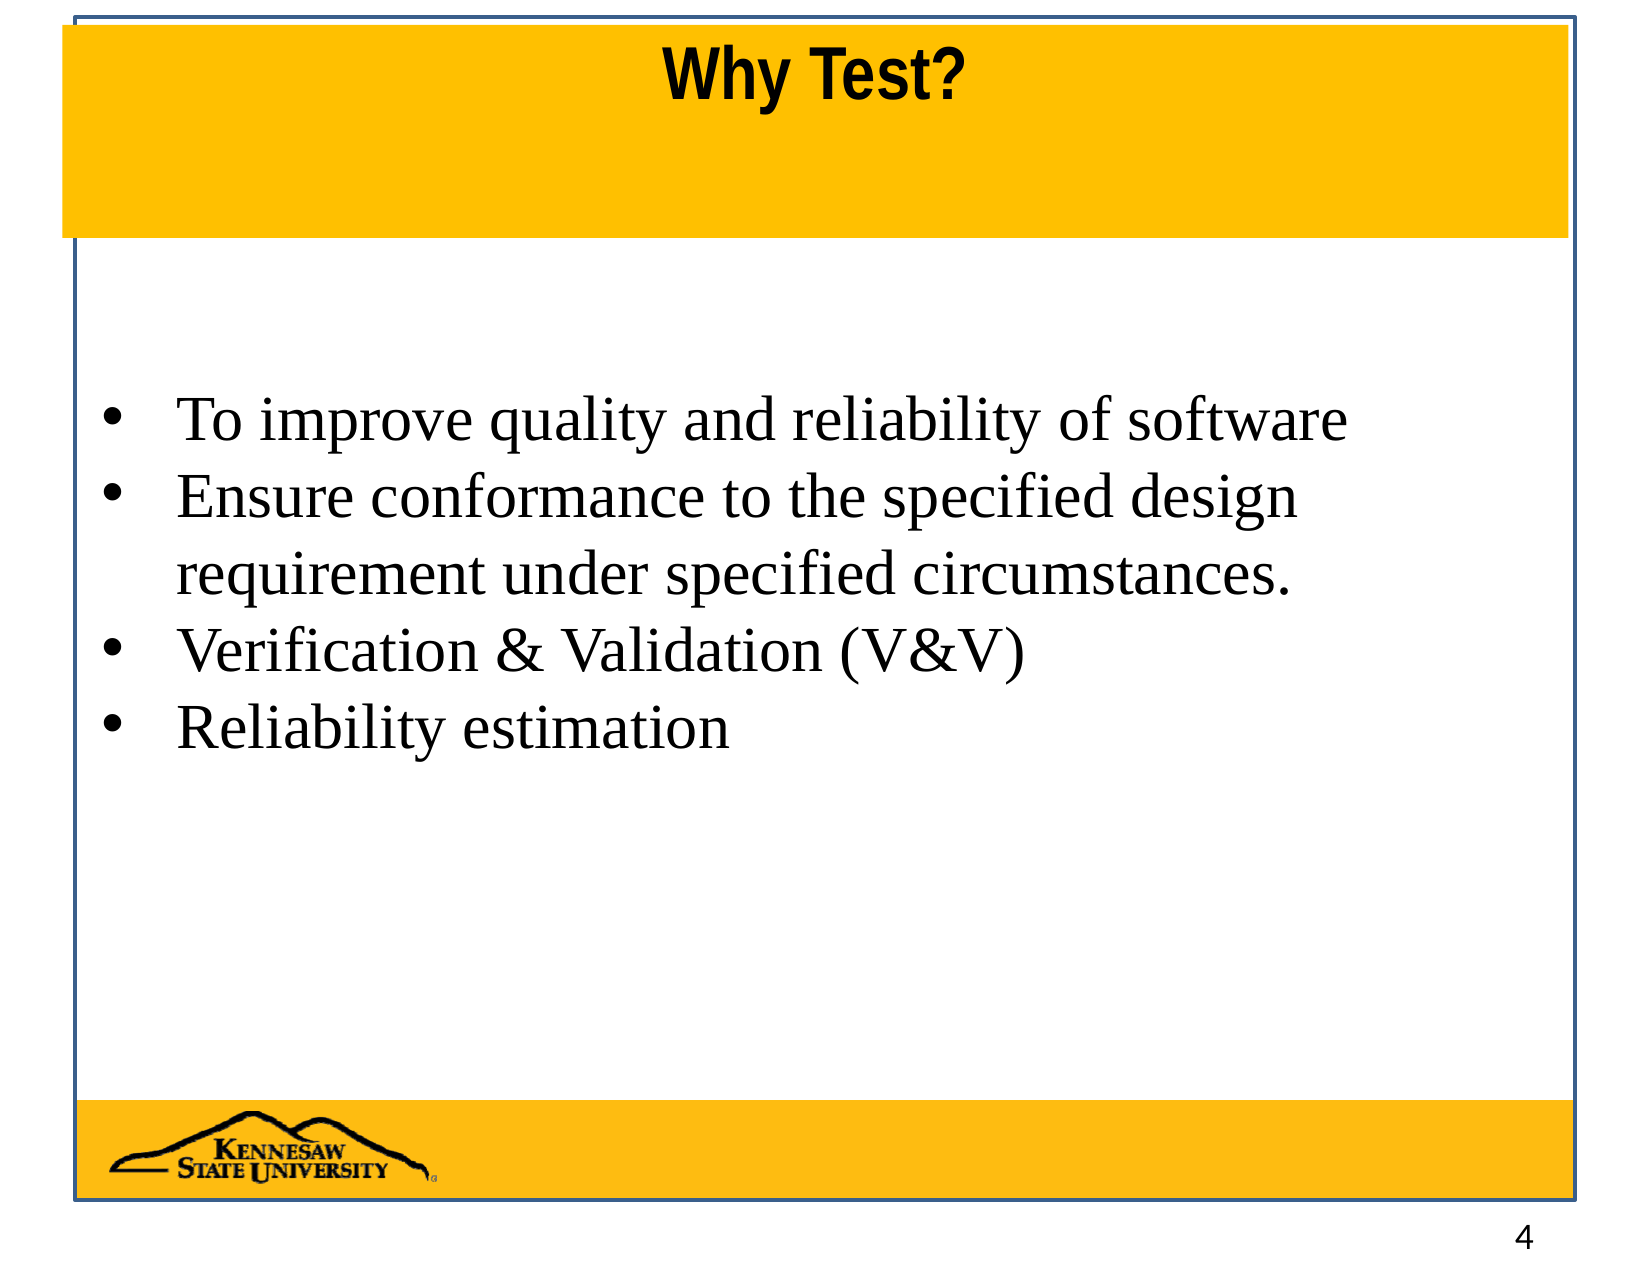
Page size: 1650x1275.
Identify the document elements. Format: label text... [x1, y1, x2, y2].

title Why Test? [62, 24, 1569, 238]
list To improve quality and reliability of software Ensure conformance to the specified design requirement under specified circumstances. Verification & Validation (V&V)‏ Reliability estimation [82, 376, 1569, 1101]
picture [108, 1111, 437, 1184]
